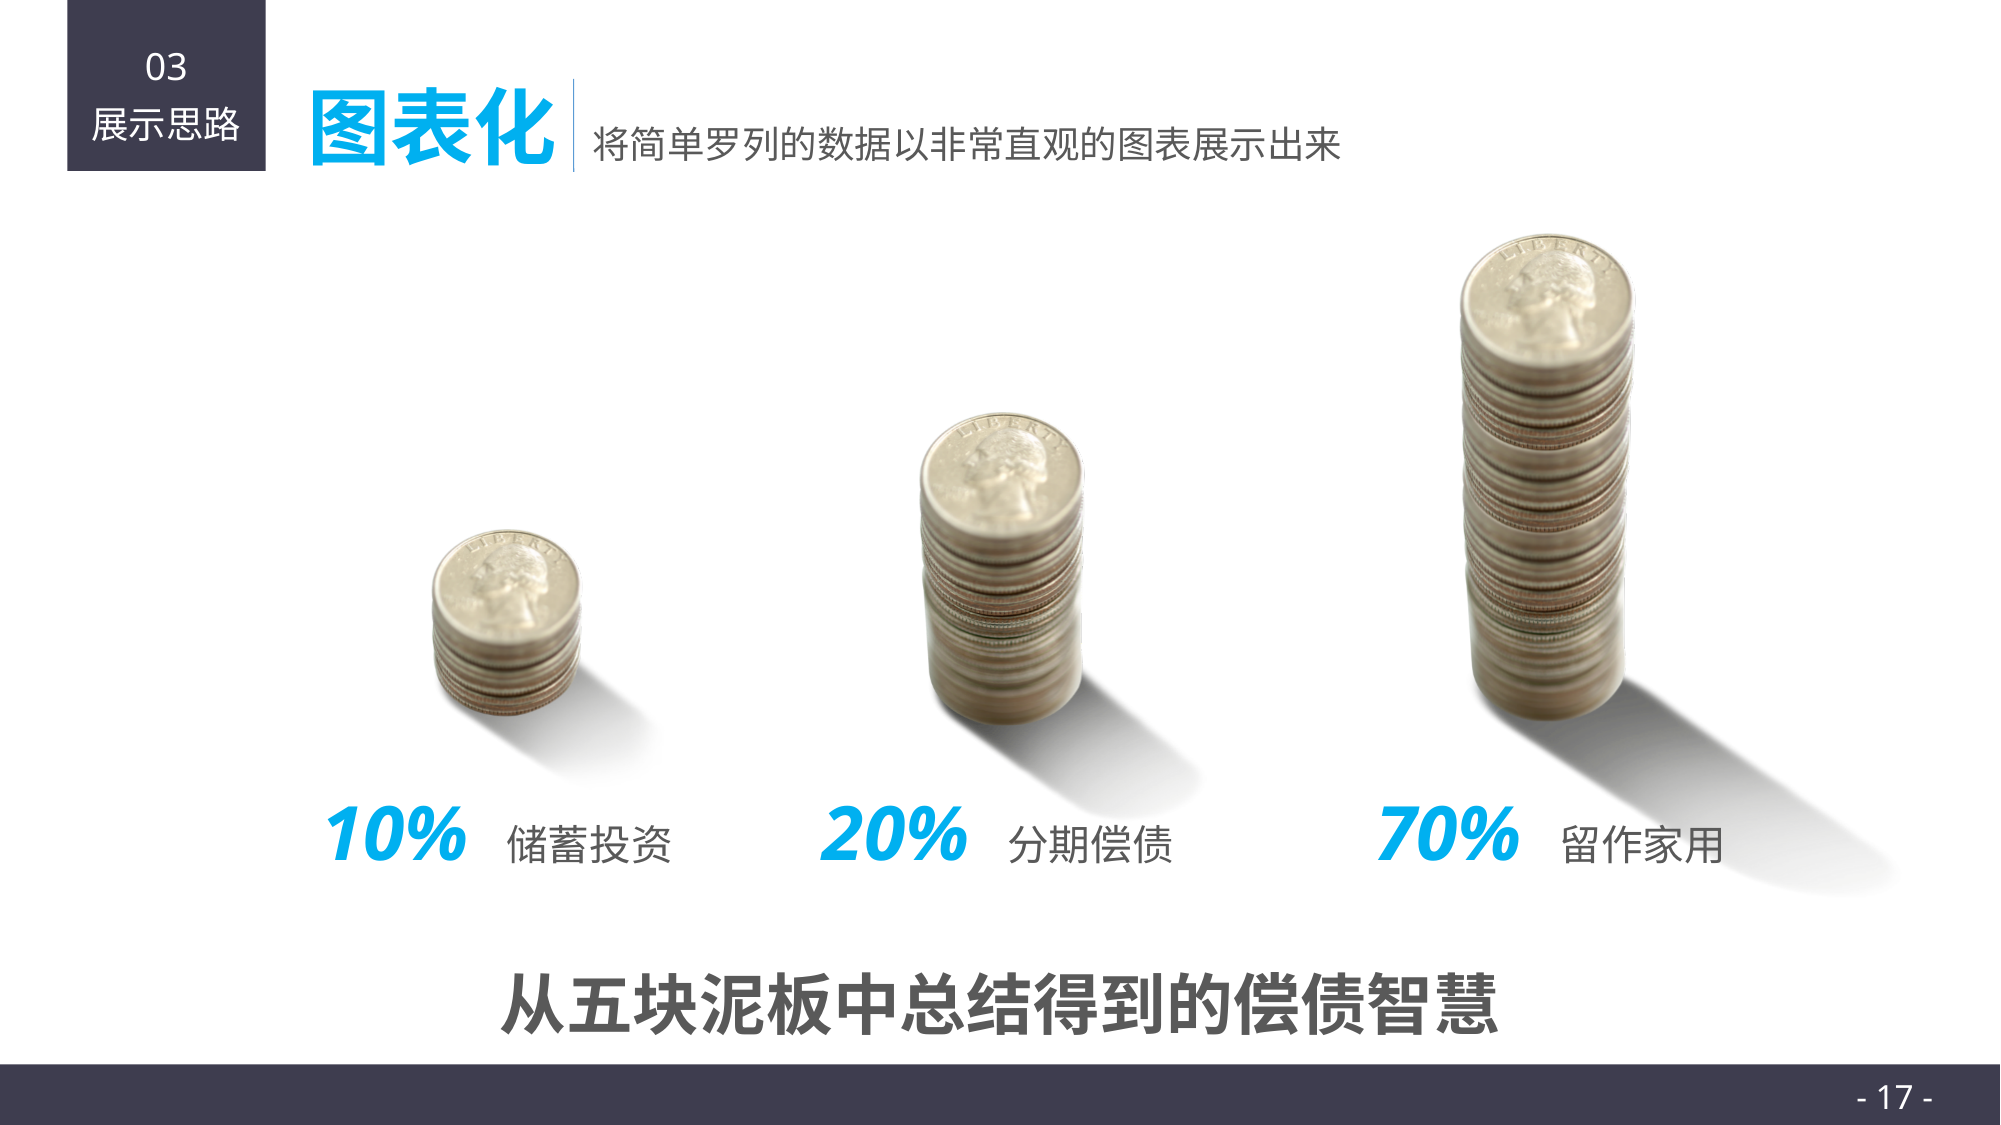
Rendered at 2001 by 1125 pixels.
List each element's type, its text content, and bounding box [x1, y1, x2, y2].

text_box 03 展示思路 [67, 21, 266, 154]
text_box 20% 分期偿债 [791, 756, 1206, 883]
text_box 从五块泥板中总结得到的偿债智慧 [366, 936, 1633, 1051]
text_box 将简单罗列的数据以非常直观的图表展示出来 [577, 113, 1358, 173]
picture [1459, 233, 1904, 900]
picture [431, 529, 668, 790]
picture [920, 814, 925, 823]
picture [919, 412, 1207, 823]
text_box 10% 储蓄投资 [290, 756, 705, 883]
text_box 图表化 [292, 68, 573, 183]
text_box 70% 留作家用 [1344, 756, 1454, 883]
